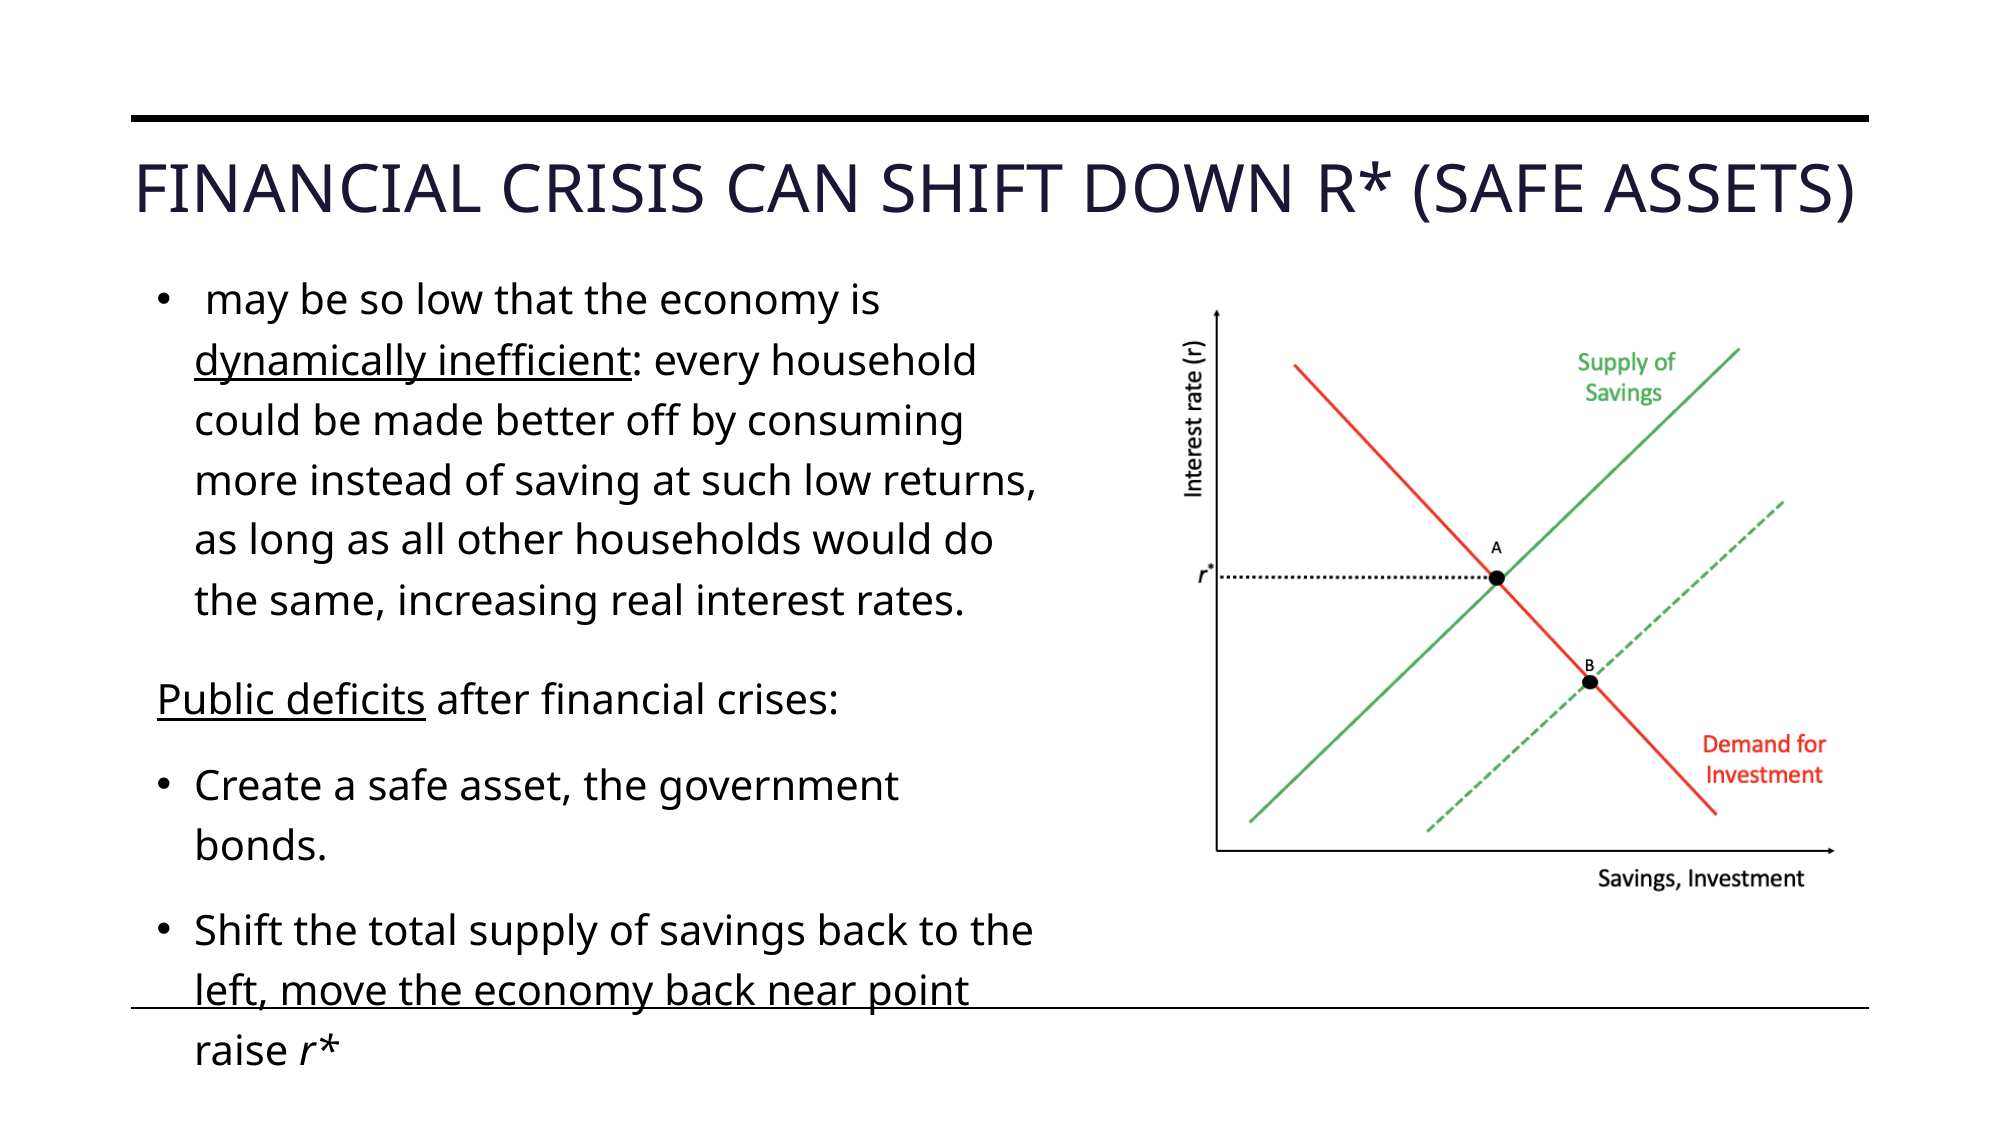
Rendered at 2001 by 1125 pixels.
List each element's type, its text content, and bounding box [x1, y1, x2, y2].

title Financial crisis can shift down r* (safe assets) [118, 138, 1875, 240]
picture [1167, 282, 1859, 922]
